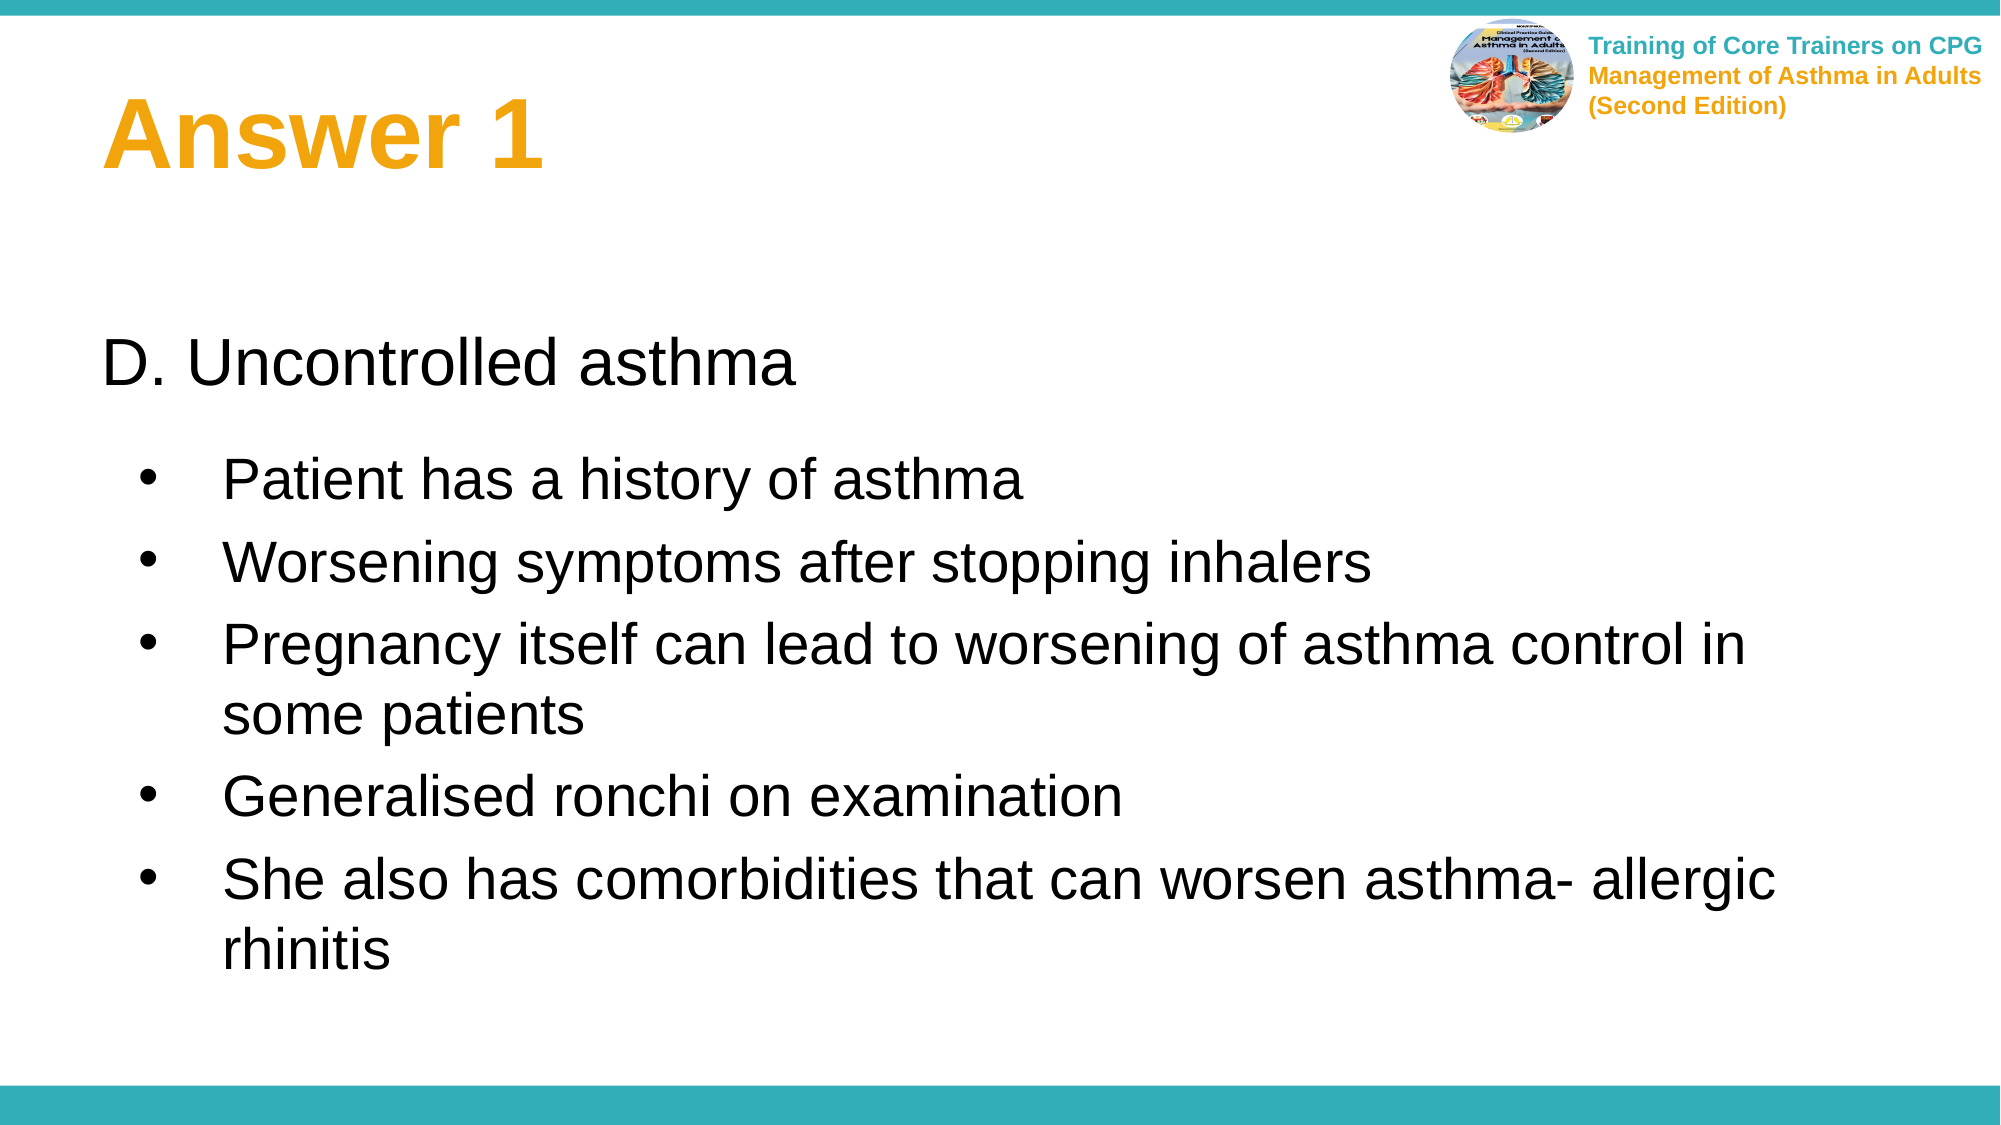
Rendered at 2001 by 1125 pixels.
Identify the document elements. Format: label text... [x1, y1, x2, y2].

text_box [1449, 18, 2000, 133]
text_box D. Uncontrolled asthma [86, 311, 1920, 407]
list Answer 1 [3, 65, 2000, 192]
text_box Patient has a history of asthma Worsening symptoms after stopping inhalers Pregnancy itself can lead to worsening of asthma control in some patients Generalised ronchi on examination She also has comorbidities that can worsen asthma- allergic rhinitis [123, 433, 1847, 989]
